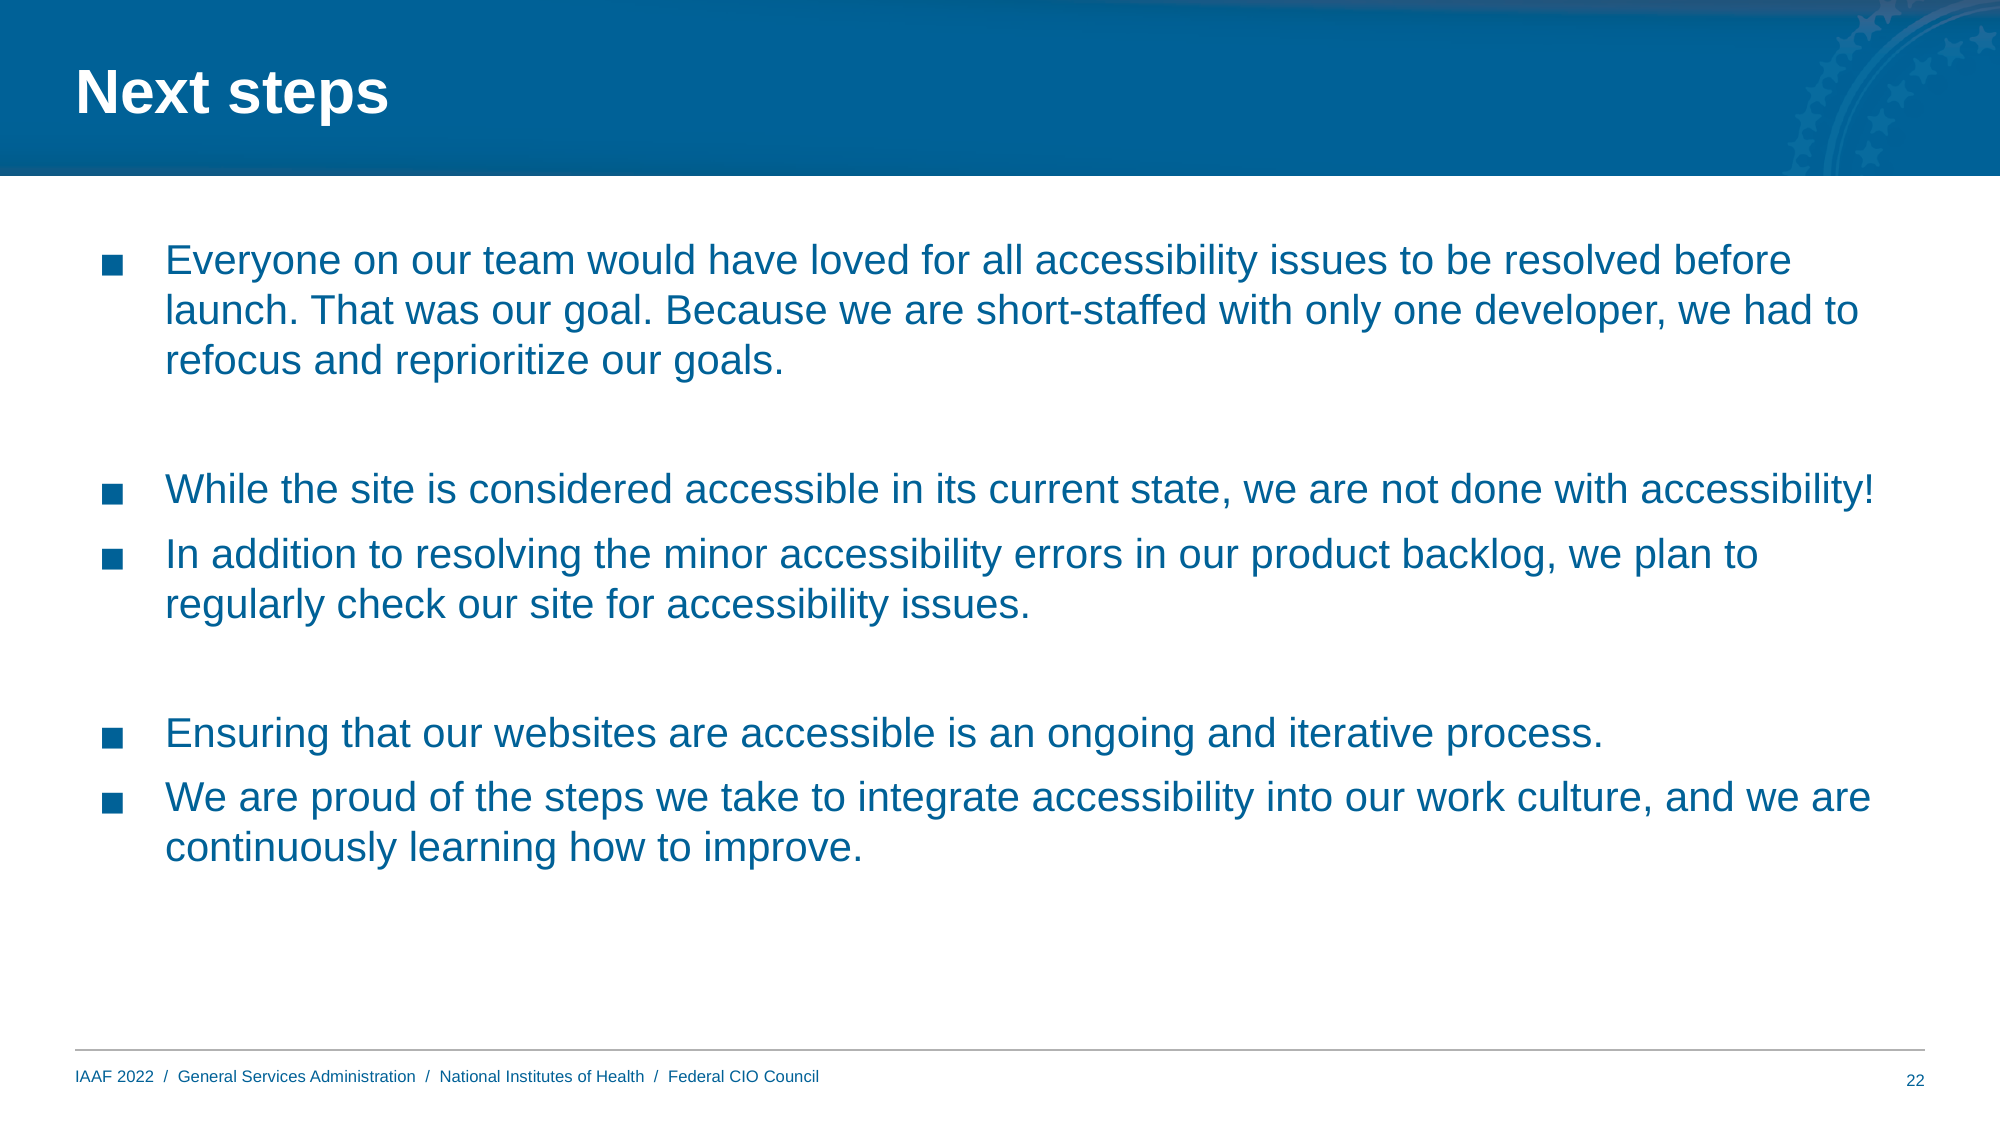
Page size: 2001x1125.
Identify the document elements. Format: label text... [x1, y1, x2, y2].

picture [0, 168, 666, 176]
title Next steps [75, 52, 1800, 128]
list Everyone on our team would have loved for all accessibility issues to be resolved before launch. That was our goal. Because we are short-staffed with only one developer, we had to refocus and reprioritize our goals. While the site is considered accessible in its current state, we are not done with accessibility! In addition to resolving the minor accessibility errors in our product backlog, we plan to regularly check our site for accessibility issues. Ensuring that our websites are accessible is an ongoing and iterative process. We are proud of the steps we take to integrate accessibility into our work culture, and we are continuously learning how to improve. [75, 224, 1925, 1035]
picture [0, 0, 2000, 176]
slide_number 22 [1880, 1065, 1925, 1095]
